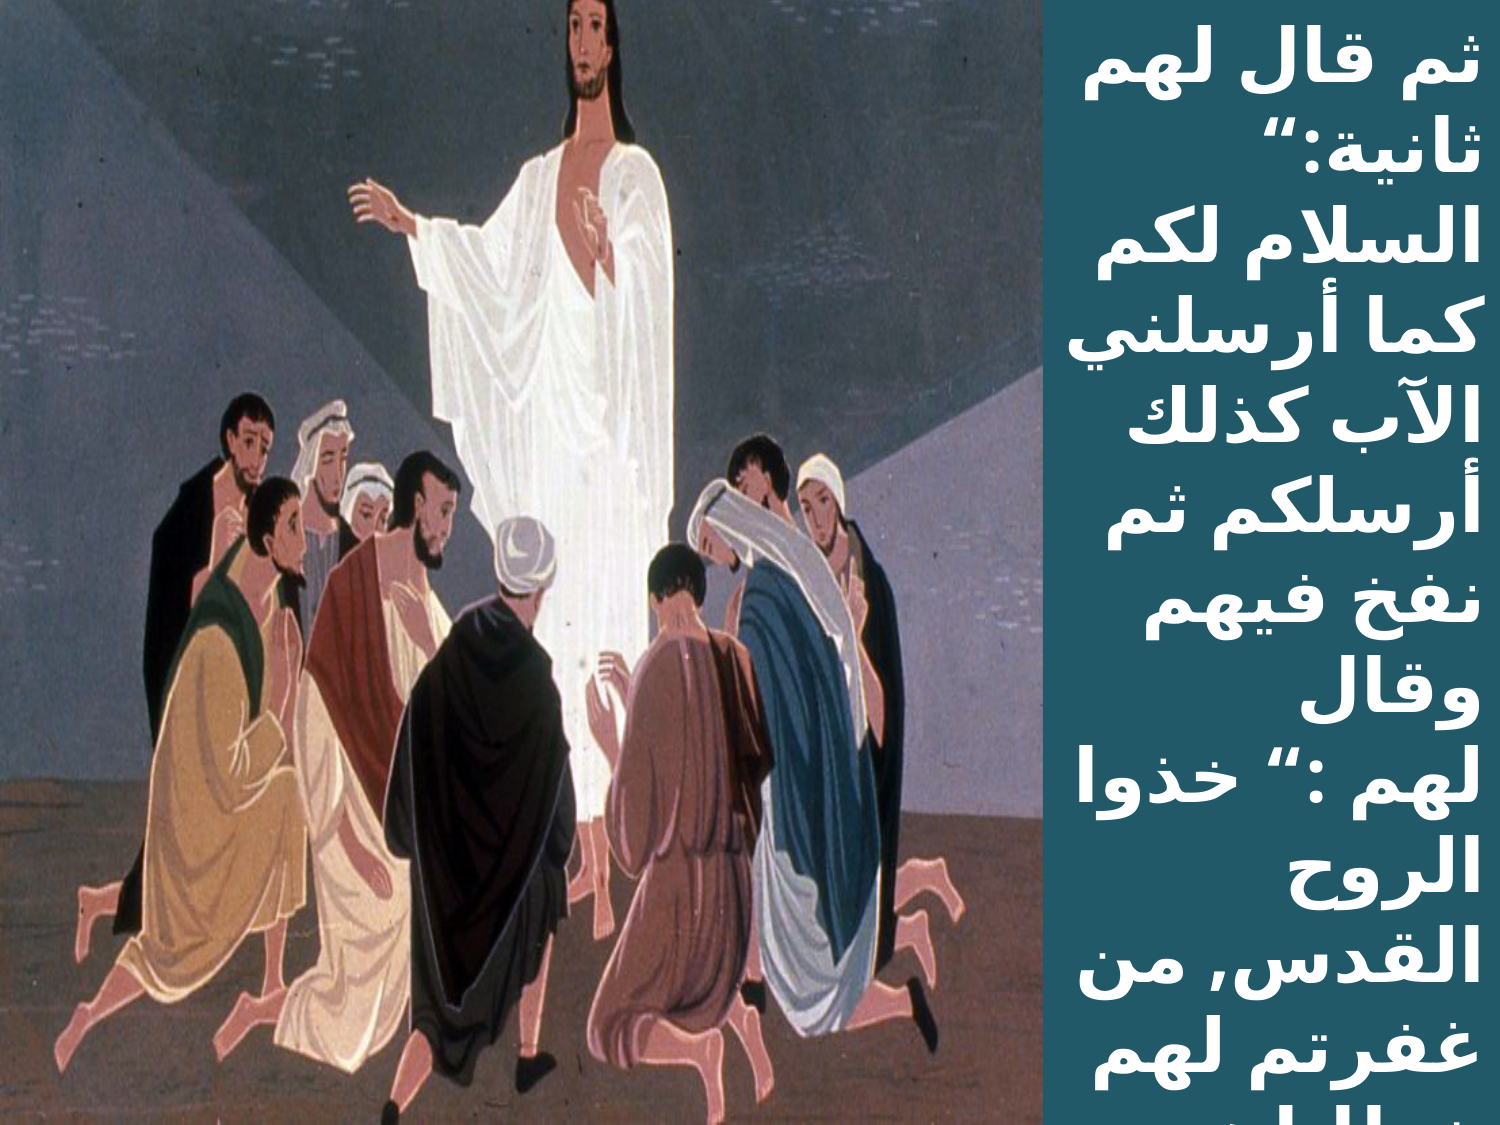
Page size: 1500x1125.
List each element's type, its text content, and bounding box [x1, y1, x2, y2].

picture [0, 0, 1044, 1125]
text_box ثم قال لهم ثانية:“ السلام لكم كما أرسلني الآب كذلك أرسلكم ثم نفخ فيهم وقال لهم :“ خذوا الروح القدس, من غفرتم لهم خطاياهم تغفر لهم ومن أمسكتم لهم خطاياهم تمسك لهم“. [1045, 0, 1500, 1125]
